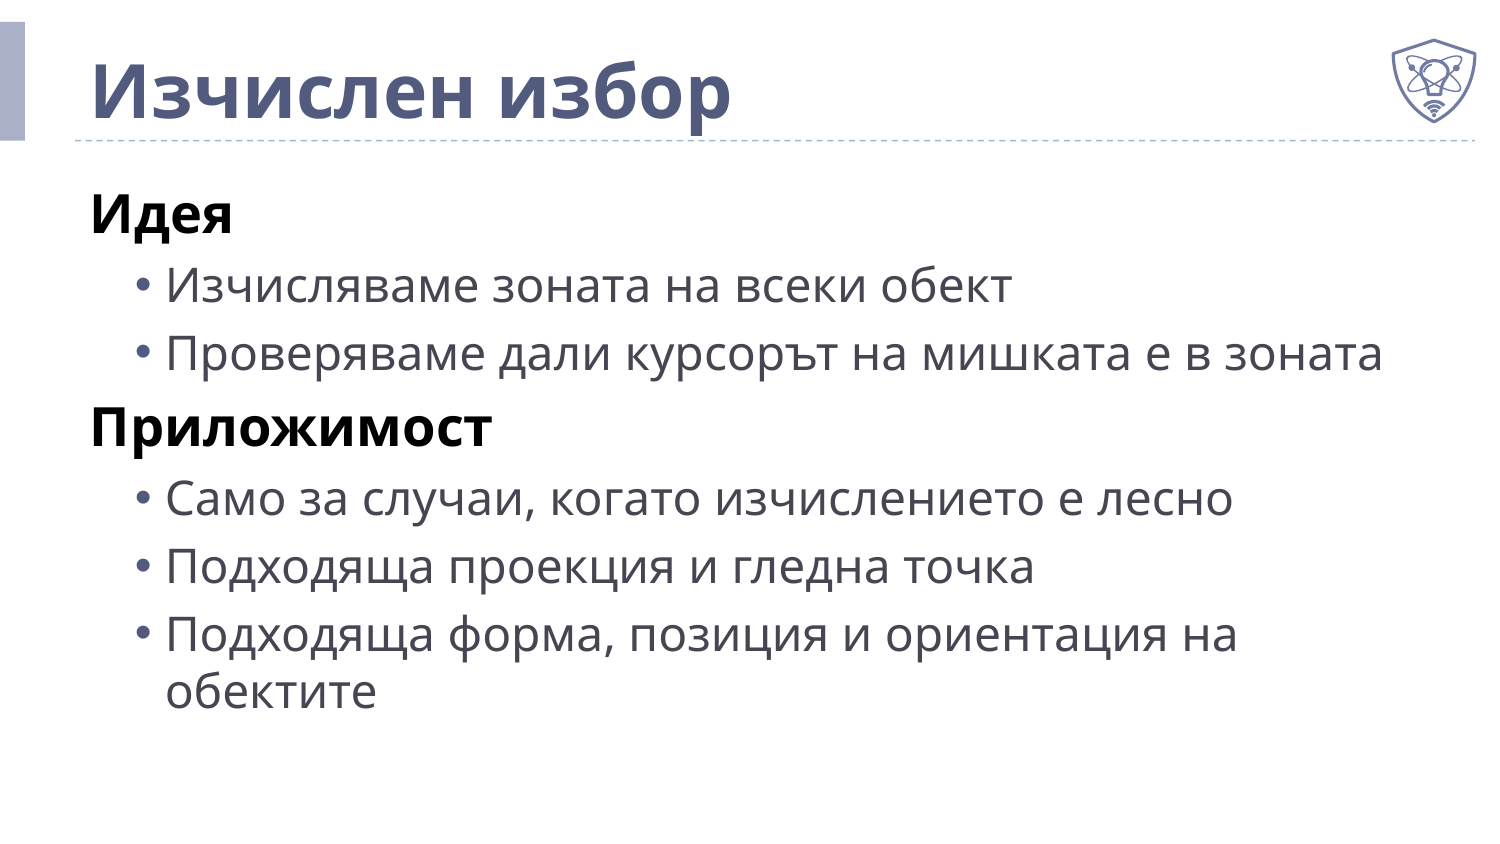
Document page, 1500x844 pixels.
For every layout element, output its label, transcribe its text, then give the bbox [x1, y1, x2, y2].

title Изчислен избор [75, 18, 1475, 141]
list Идея Изчисляваме зоната на всеки обект Проверяваме дали курсорът на мишката е в зоната Приложимост Само за случаи, когато изчислението е лесно Подходяща проекция и гледна точка Подходяща форма, позиция и ориентация на обектите [75, 171, 1475, 835]
